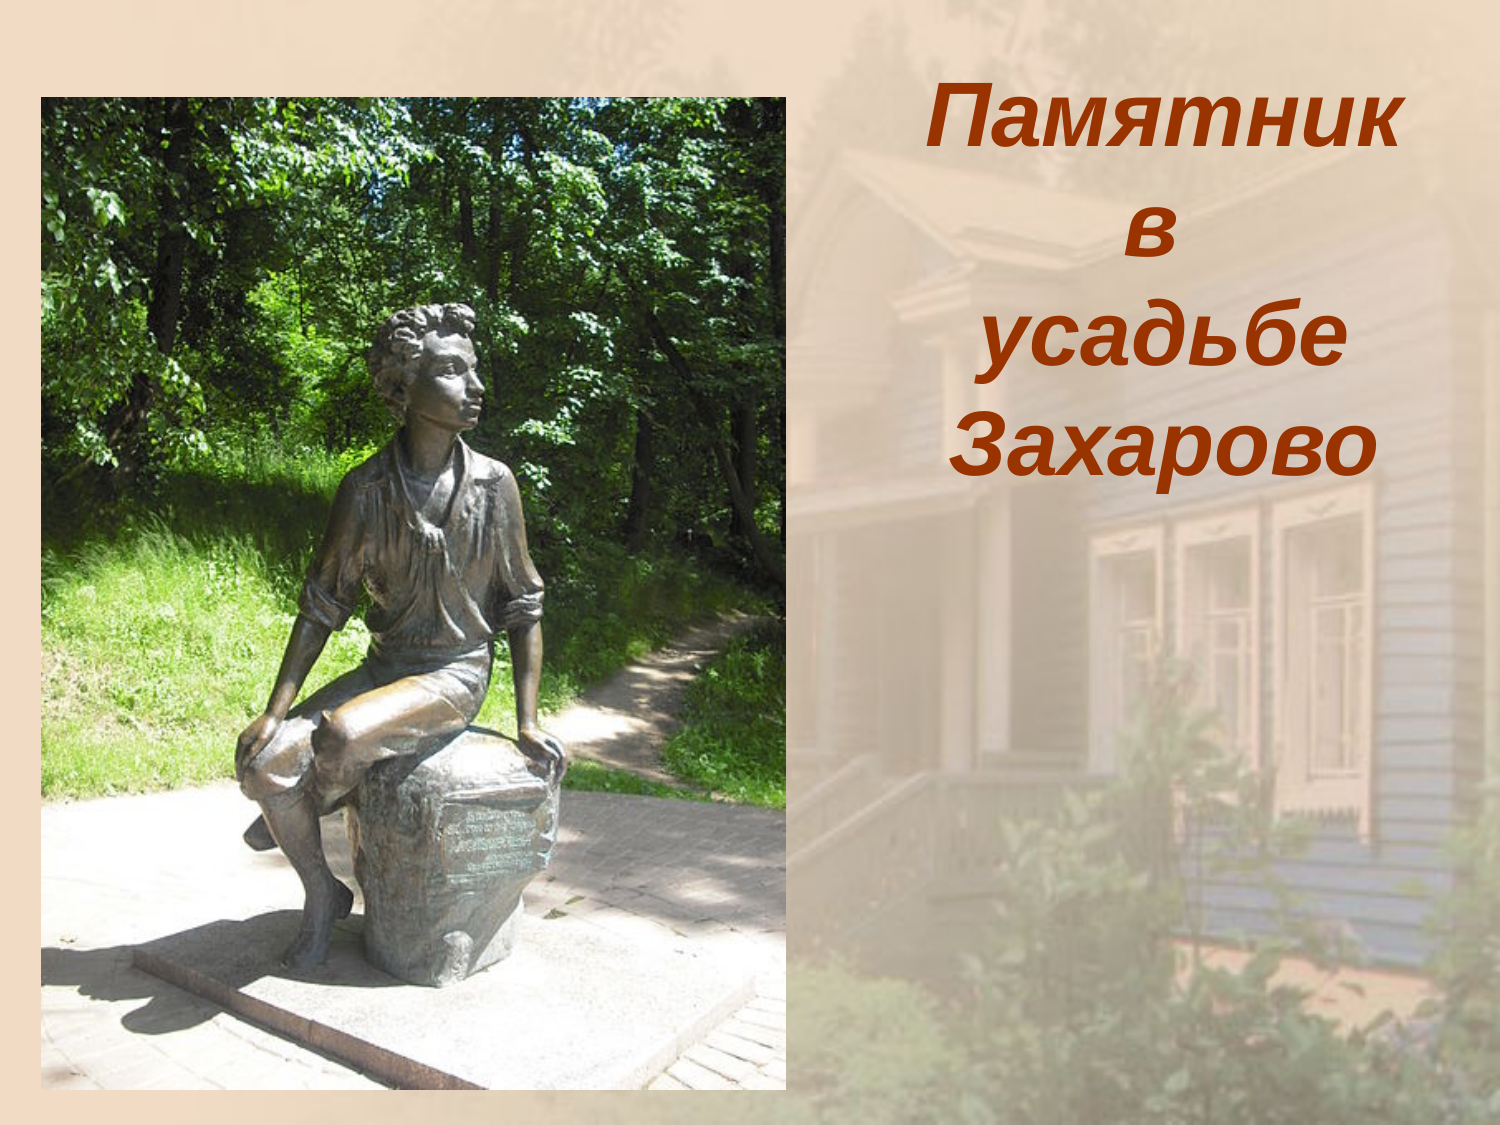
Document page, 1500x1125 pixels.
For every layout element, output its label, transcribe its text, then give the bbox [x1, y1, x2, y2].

picture [0, 0, 1500, 1125]
title Памятник в усадьбе Захарово [903, 44, 1426, 504]
